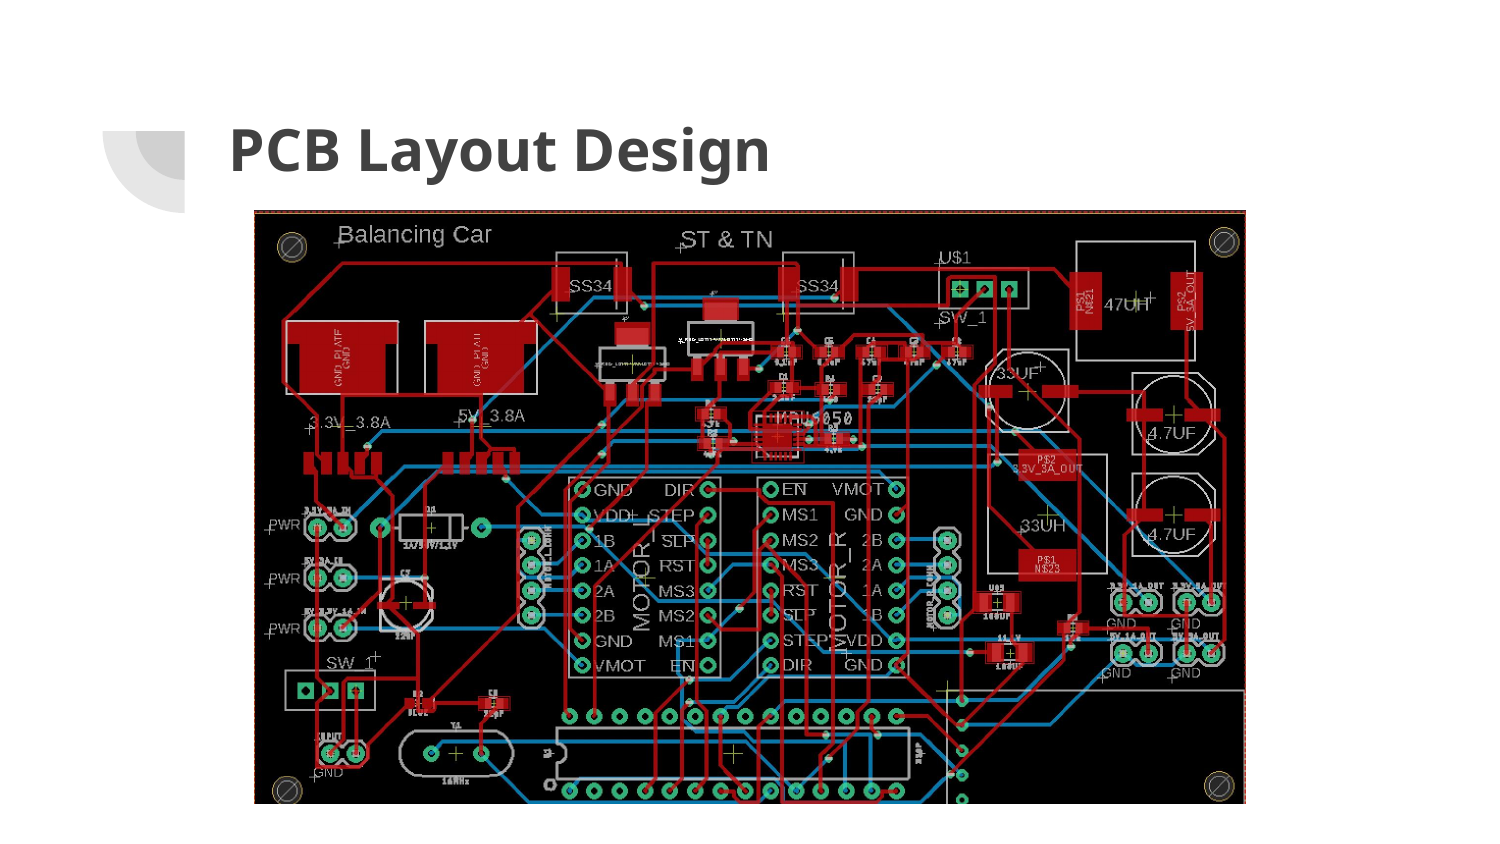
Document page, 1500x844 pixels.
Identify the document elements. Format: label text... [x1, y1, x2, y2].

picture [254, 210, 1246, 805]
title PCB Layout Design [213, 98, 1368, 263]
